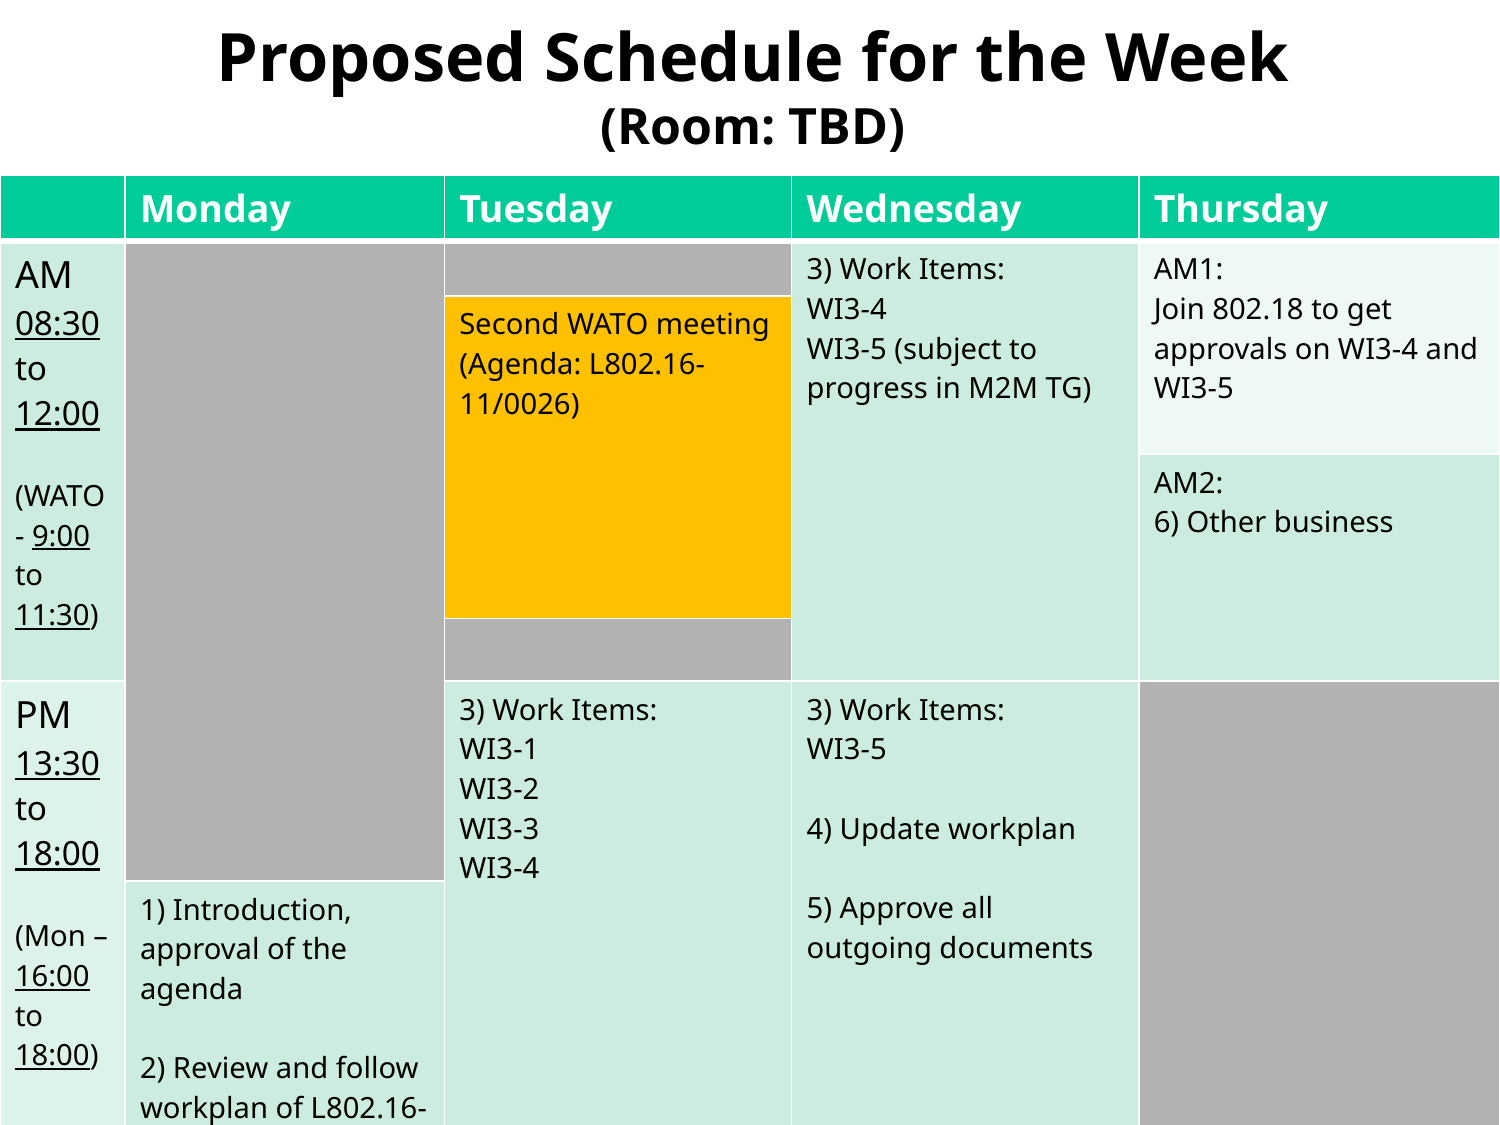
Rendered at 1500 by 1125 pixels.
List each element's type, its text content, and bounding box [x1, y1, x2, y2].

table_cell 1) Introduction, approval of the agenda 2) Review and follow workplan of L802.16-11/0026 [126, 882, 444, 1125]
table_cell Second WATO meeting (Agenda: L802.16-11/0026) [445, 297, 791, 618]
table_header Thursday [1140, 176, 1499, 238]
table_cell [445, 619, 791, 680]
table_cell [126, 244, 444, 880]
table_header Wednesday [792, 176, 1138, 238]
table_cell [445, 244, 791, 295]
table_cell AM2: 6) Other business [1140, 455, 1499, 680]
title Proposed Schedule for the Week (Room: TBD) [75, 7, 1425, 150]
table_header Tuesday [445, 176, 791, 238]
table_cell 3) Work Items: WI3-4 WI3-5 (subject to progress in M2M TG) [792, 244, 1138, 680]
table_cell 3) Work Items: WI3-1 WI3-2 WI3-3 WI3-4 [445, 682, 791, 1125]
table_cell AM1: Join 802.18 to get approvals on WI3-4 and WI3-5 [1140, 244, 1499, 453]
table_cell PM 13:30 to 18:00 (Mon – 16:00 to 18:00) [1, 682, 124, 1125]
table_cell [1140, 682, 1499, 1125]
table_cell 3) Work Items: WI3-5 4) Update workplan 5) Approve all outgoing documents [792, 682, 1138, 1125]
table_header Monday [126, 176, 444, 238]
table_cell AM 08:30 to 12:00 (WATO - 9:00 to 11:30) [1, 244, 124, 680]
table_header [1, 176, 124, 238]
